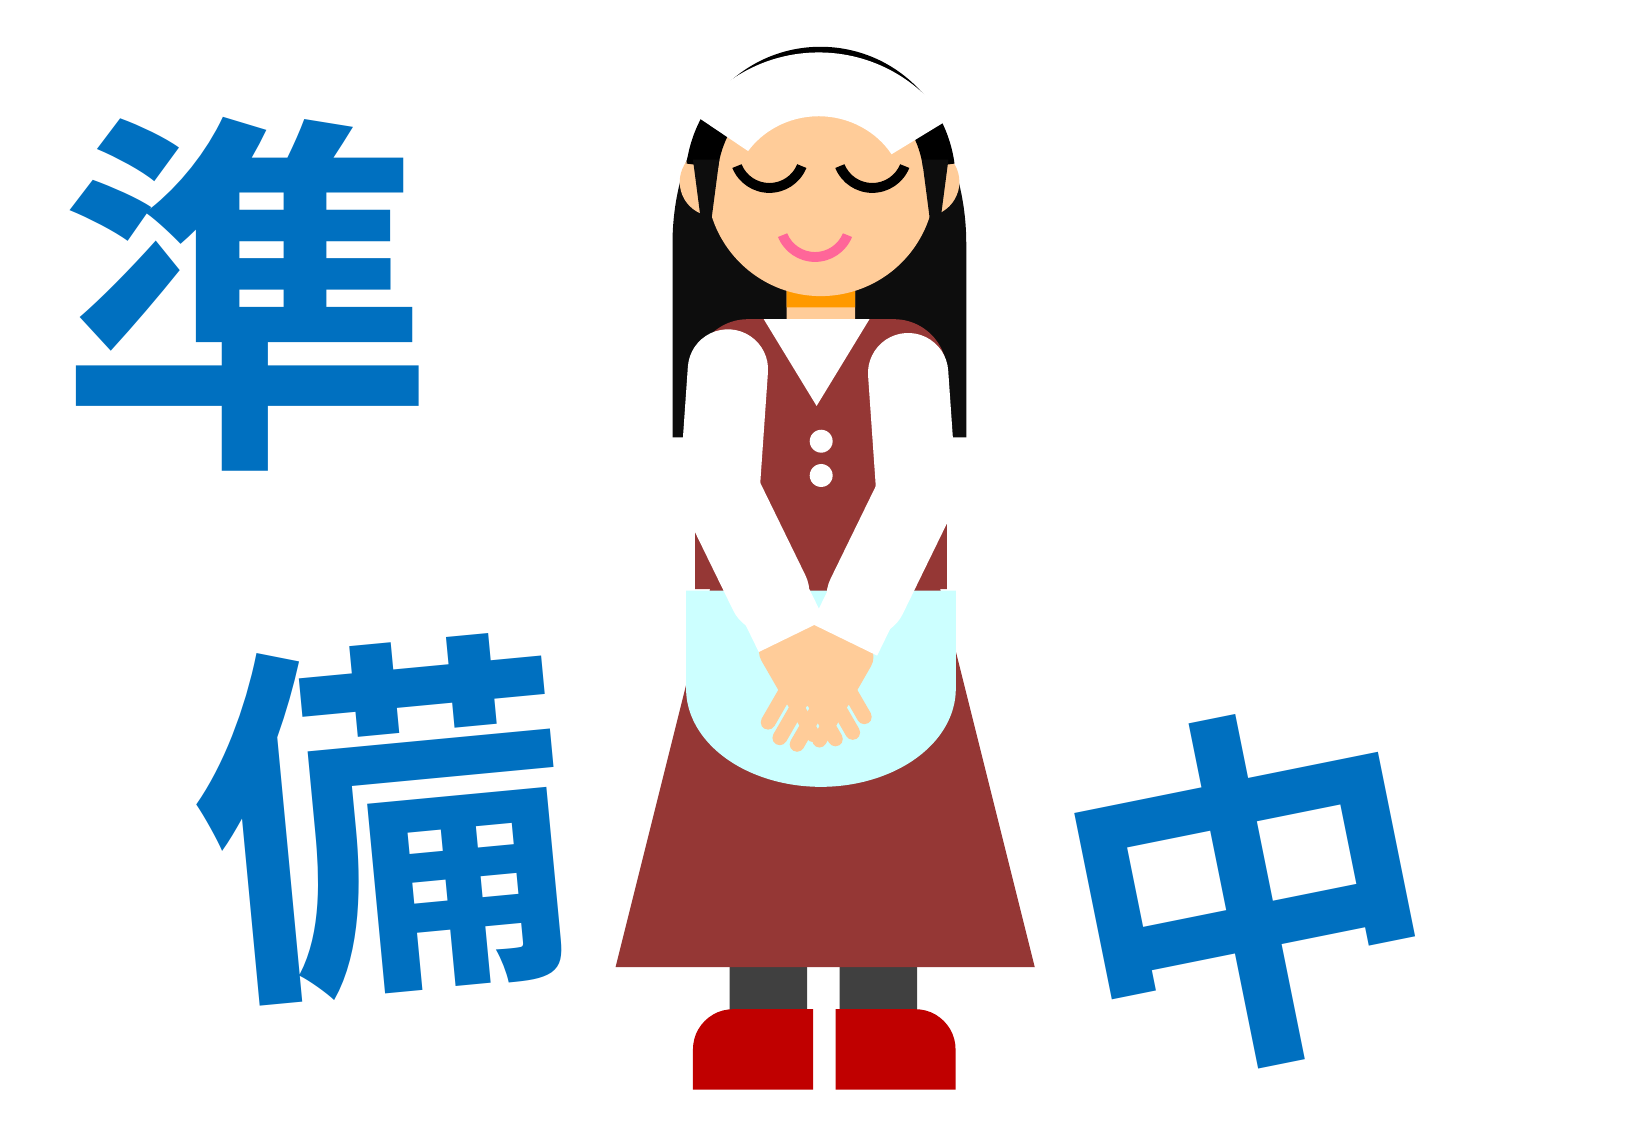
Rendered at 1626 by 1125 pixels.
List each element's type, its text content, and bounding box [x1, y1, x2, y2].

text_box 中 [1040, 589, 1625, 1125]
text_box 準 [44, 54, 518, 520]
text_box 備 [157, 554, 610, 1062]
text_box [615, 46, 1035, 1090]
